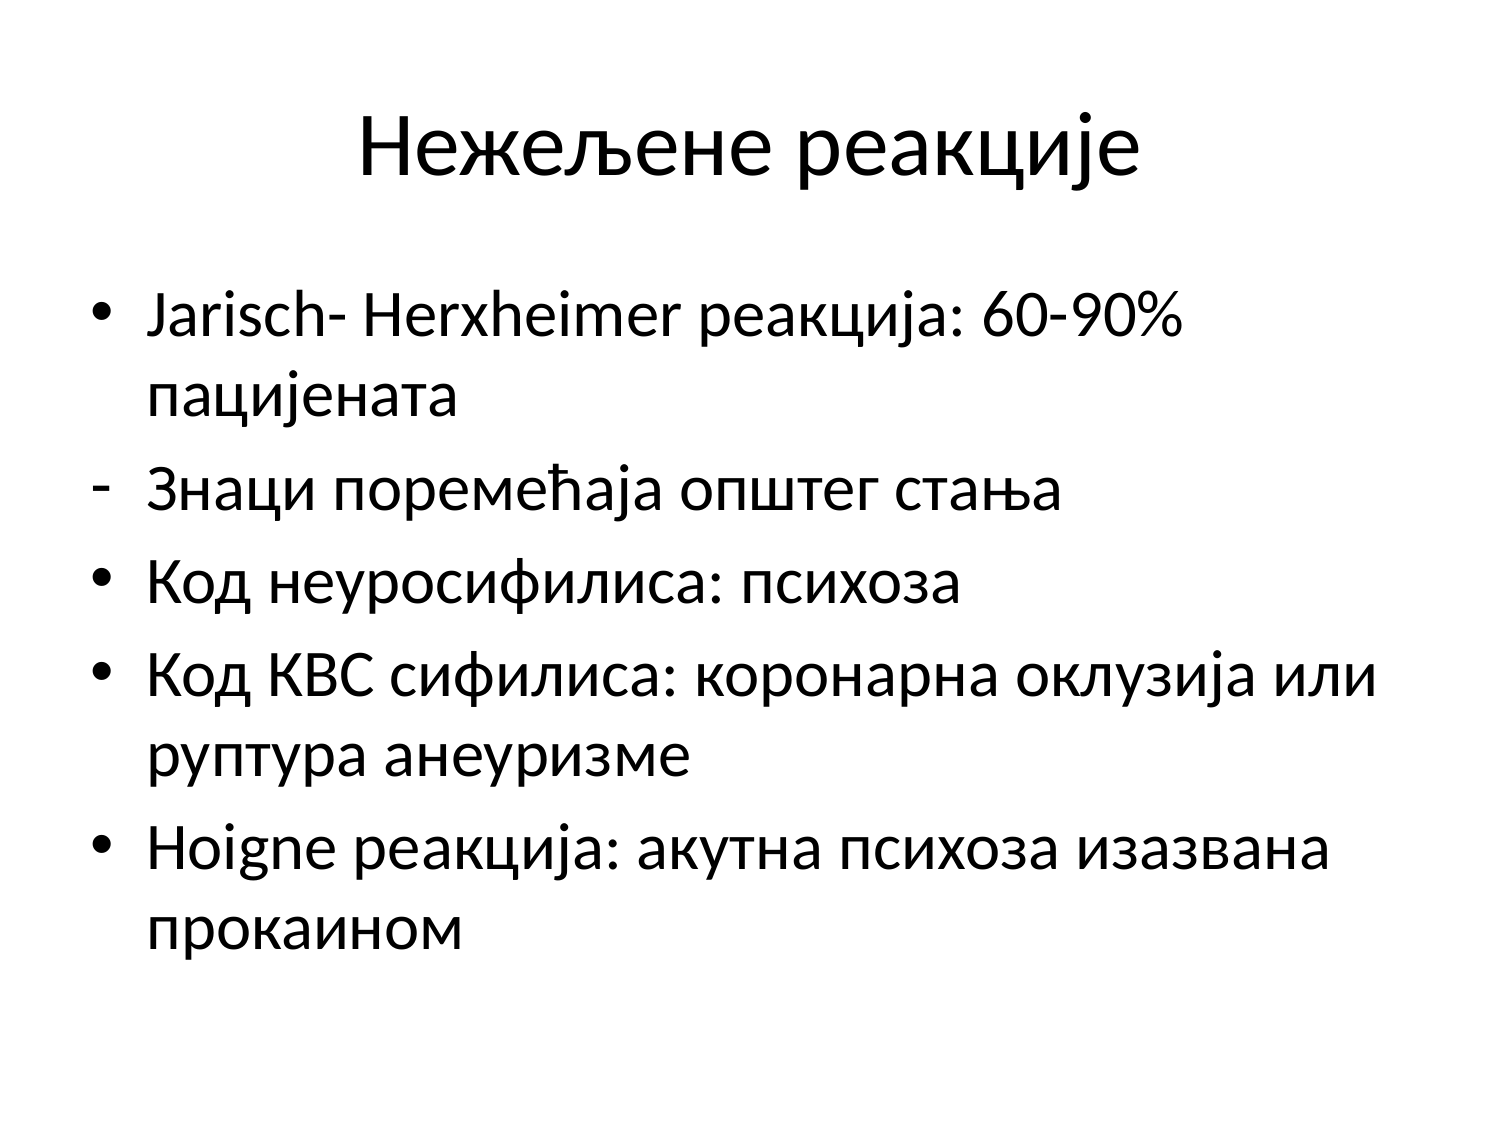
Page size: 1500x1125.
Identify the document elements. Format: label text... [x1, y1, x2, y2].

title Нежељене реакције [75, 45, 1425, 233]
list Jarisch- Herxheimer реакција: 60-90% пацијената Знаци поремећаја општег стања Код неуросифилиса: психоза Код КВС сифилиса: коронарна оклузија или руптура анеуризме Hoigne реакција: акутна психоза изазвана прокаином [75, 262, 1425, 1005]
